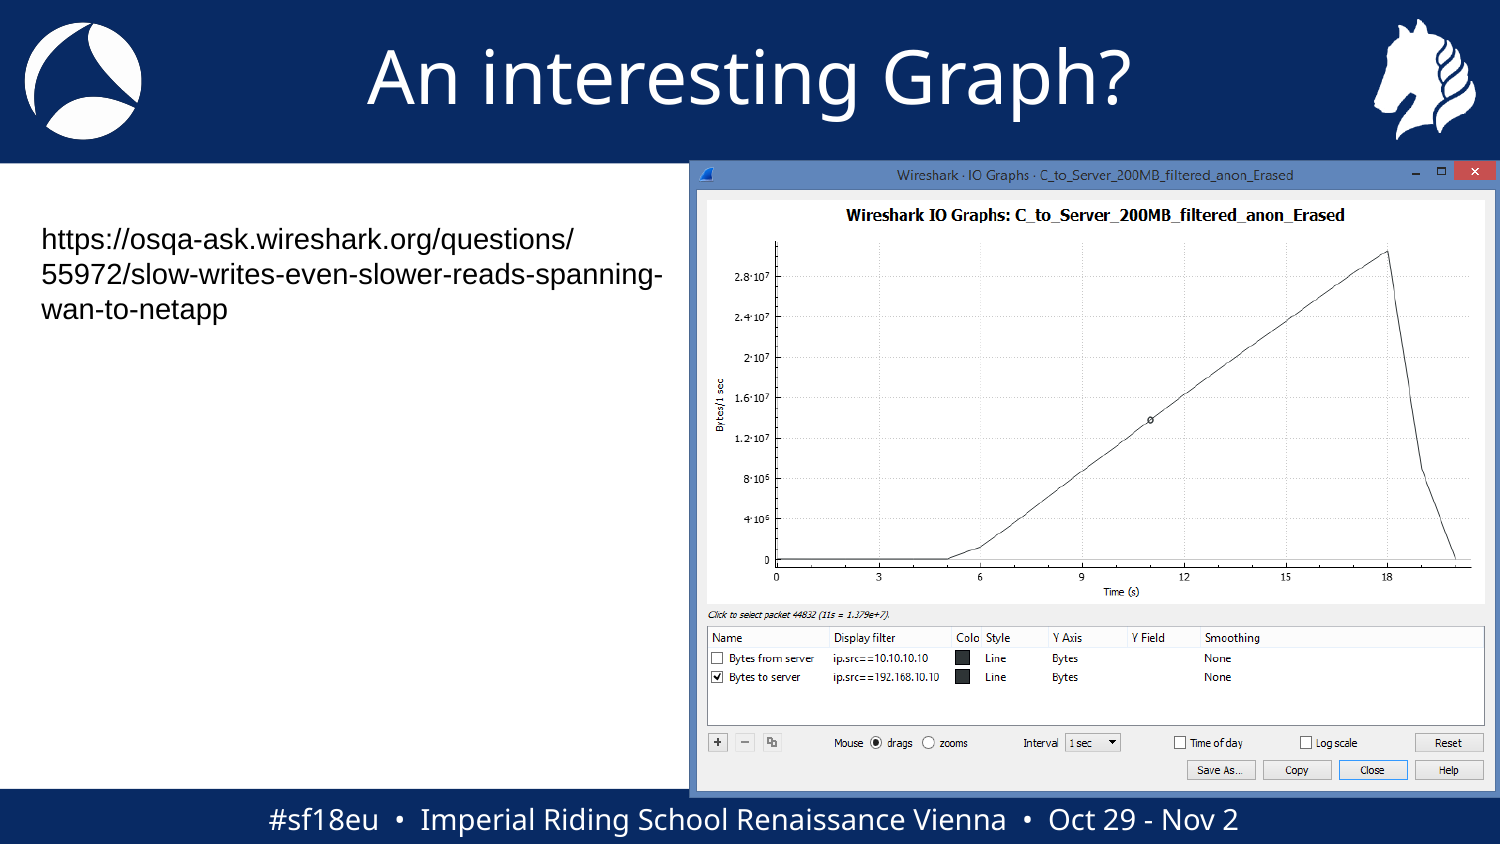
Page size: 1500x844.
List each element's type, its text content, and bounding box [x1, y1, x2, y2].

text_box https://osqa-ask.wireshark.org/questions/55972/slow-writes-even-slower-reads-spanning-wan-to-netapp [26, 212, 683, 333]
picture [24, 22, 142, 140]
picture [1361, 8, 1489, 151]
title An interesting Graph? [188, 0, 1312, 161]
picture [689, 160, 1500, 798]
